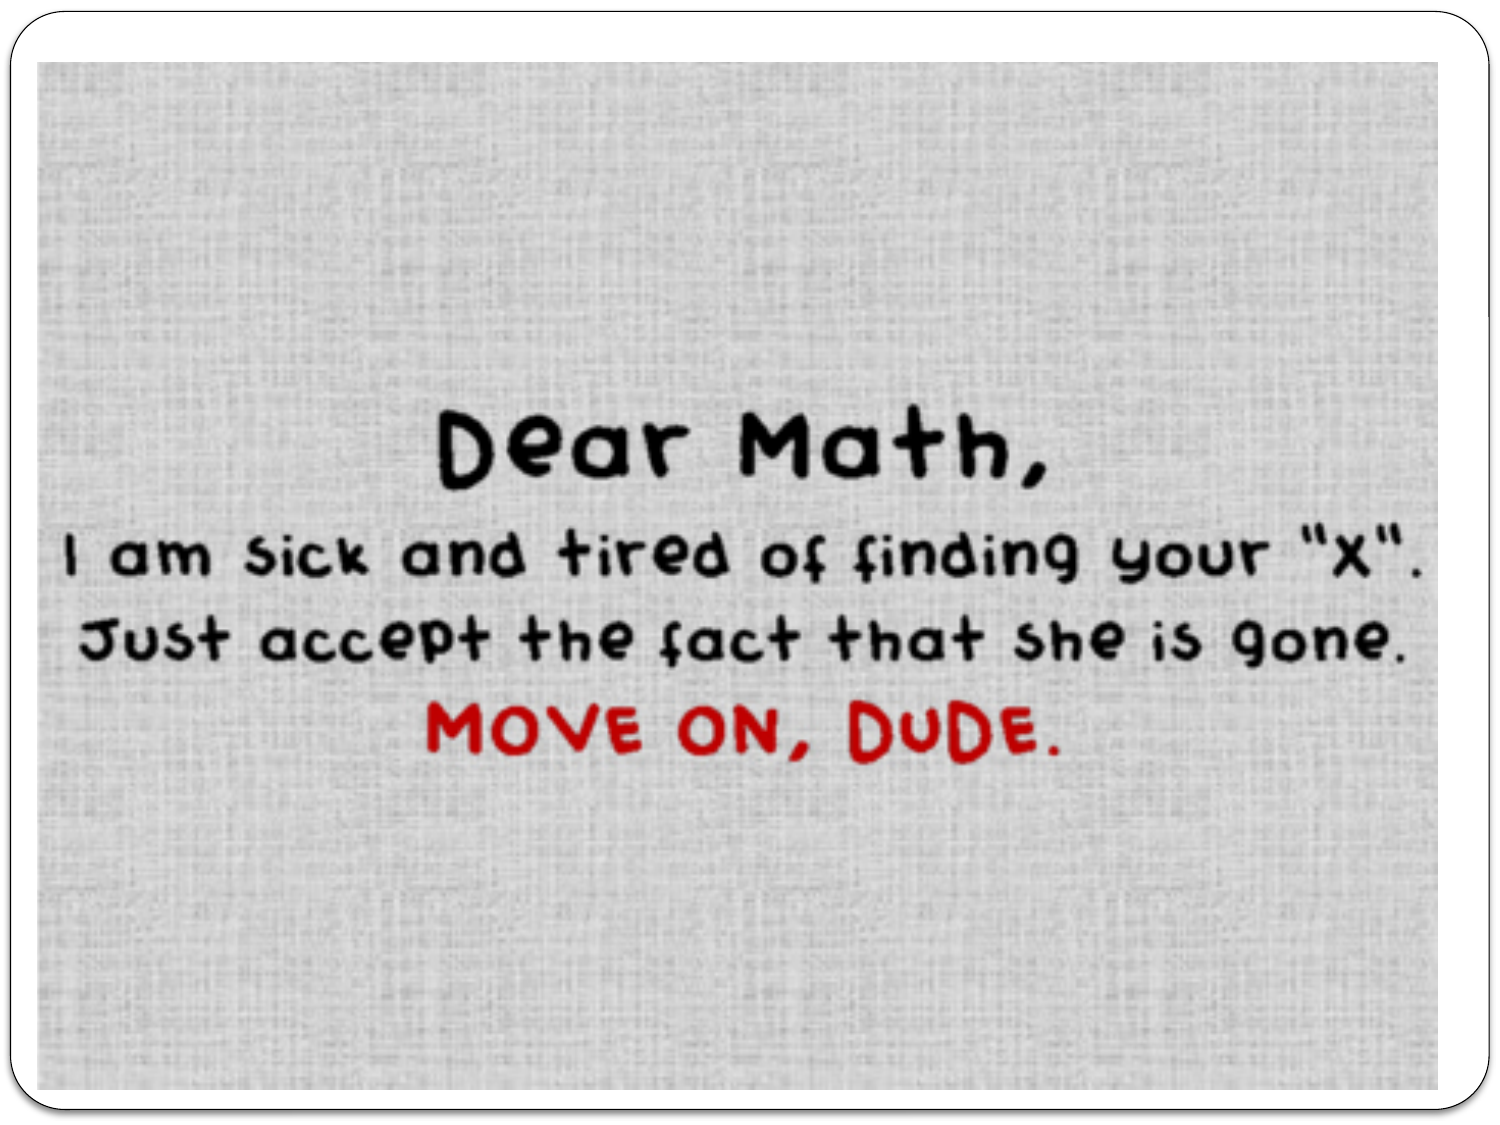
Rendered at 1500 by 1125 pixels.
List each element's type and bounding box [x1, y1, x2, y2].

list [37, 62, 1438, 1090]
